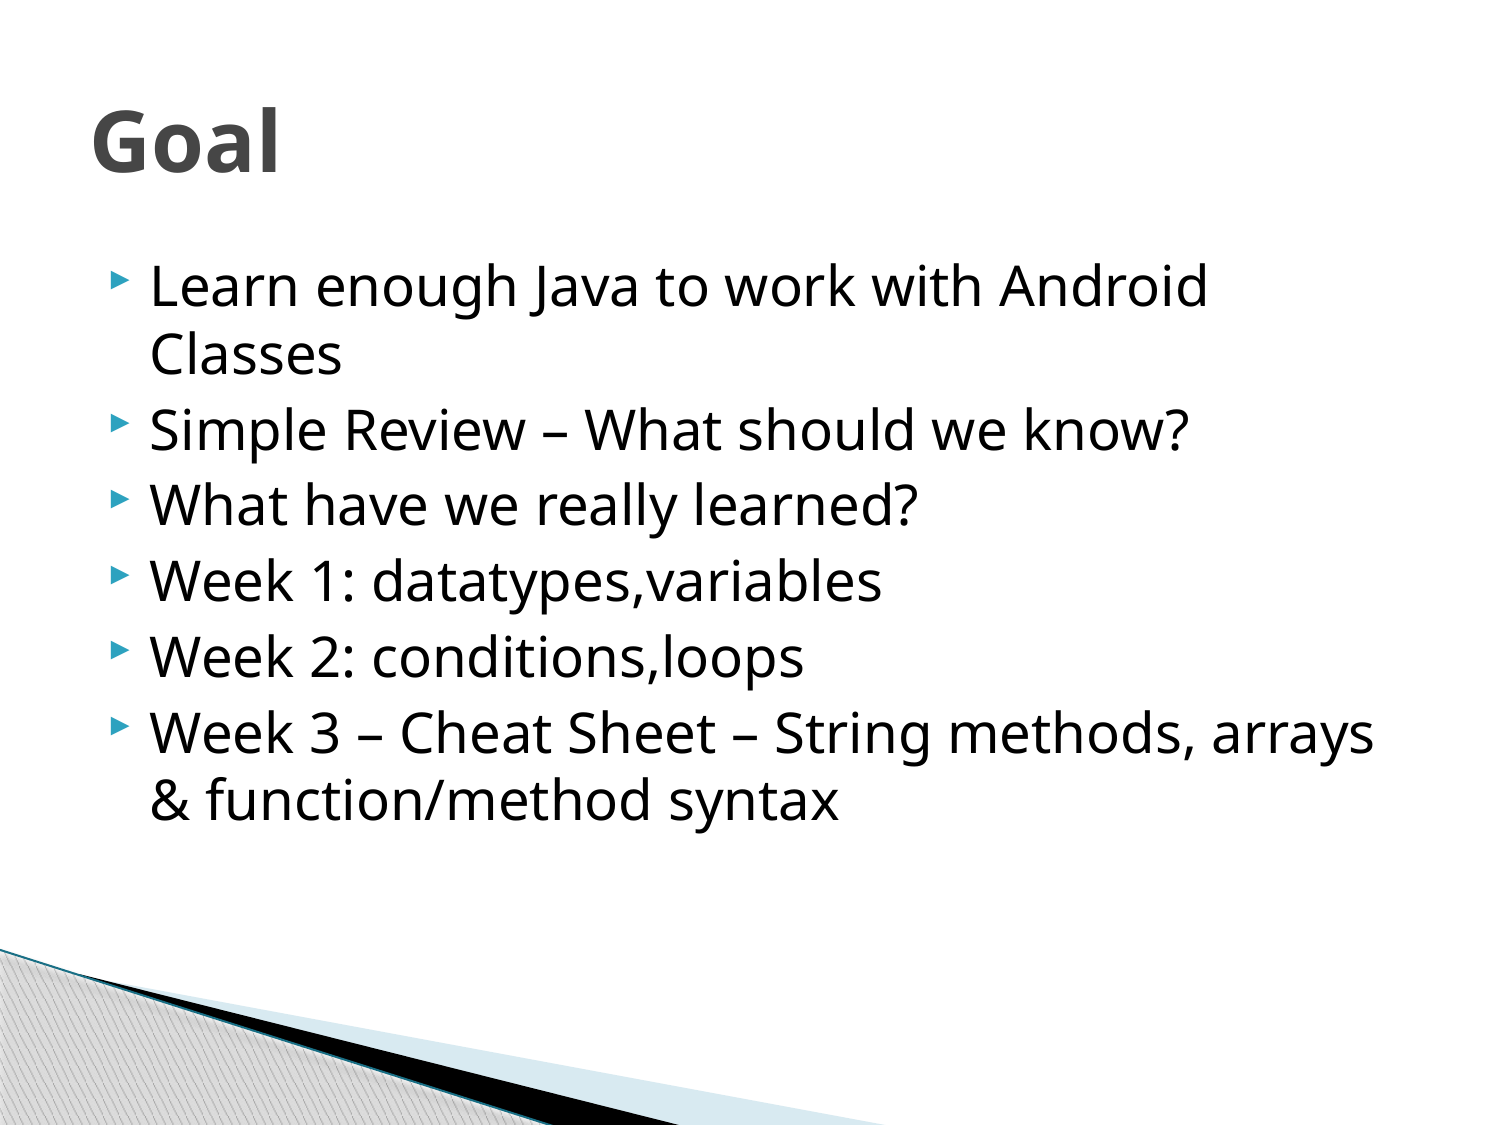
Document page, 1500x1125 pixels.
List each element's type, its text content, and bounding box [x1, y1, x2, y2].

title Goal [75, 45, 1425, 233]
list Learn enough Java to work with Android Classes Simple Review – What should we know? What have we really learned? Week 1: datatypes,variables Week 2: conditions,loops Week 3 – Cheat Sheet – String methods, arrays & function/method syntax [75, 243, 1425, 986]
